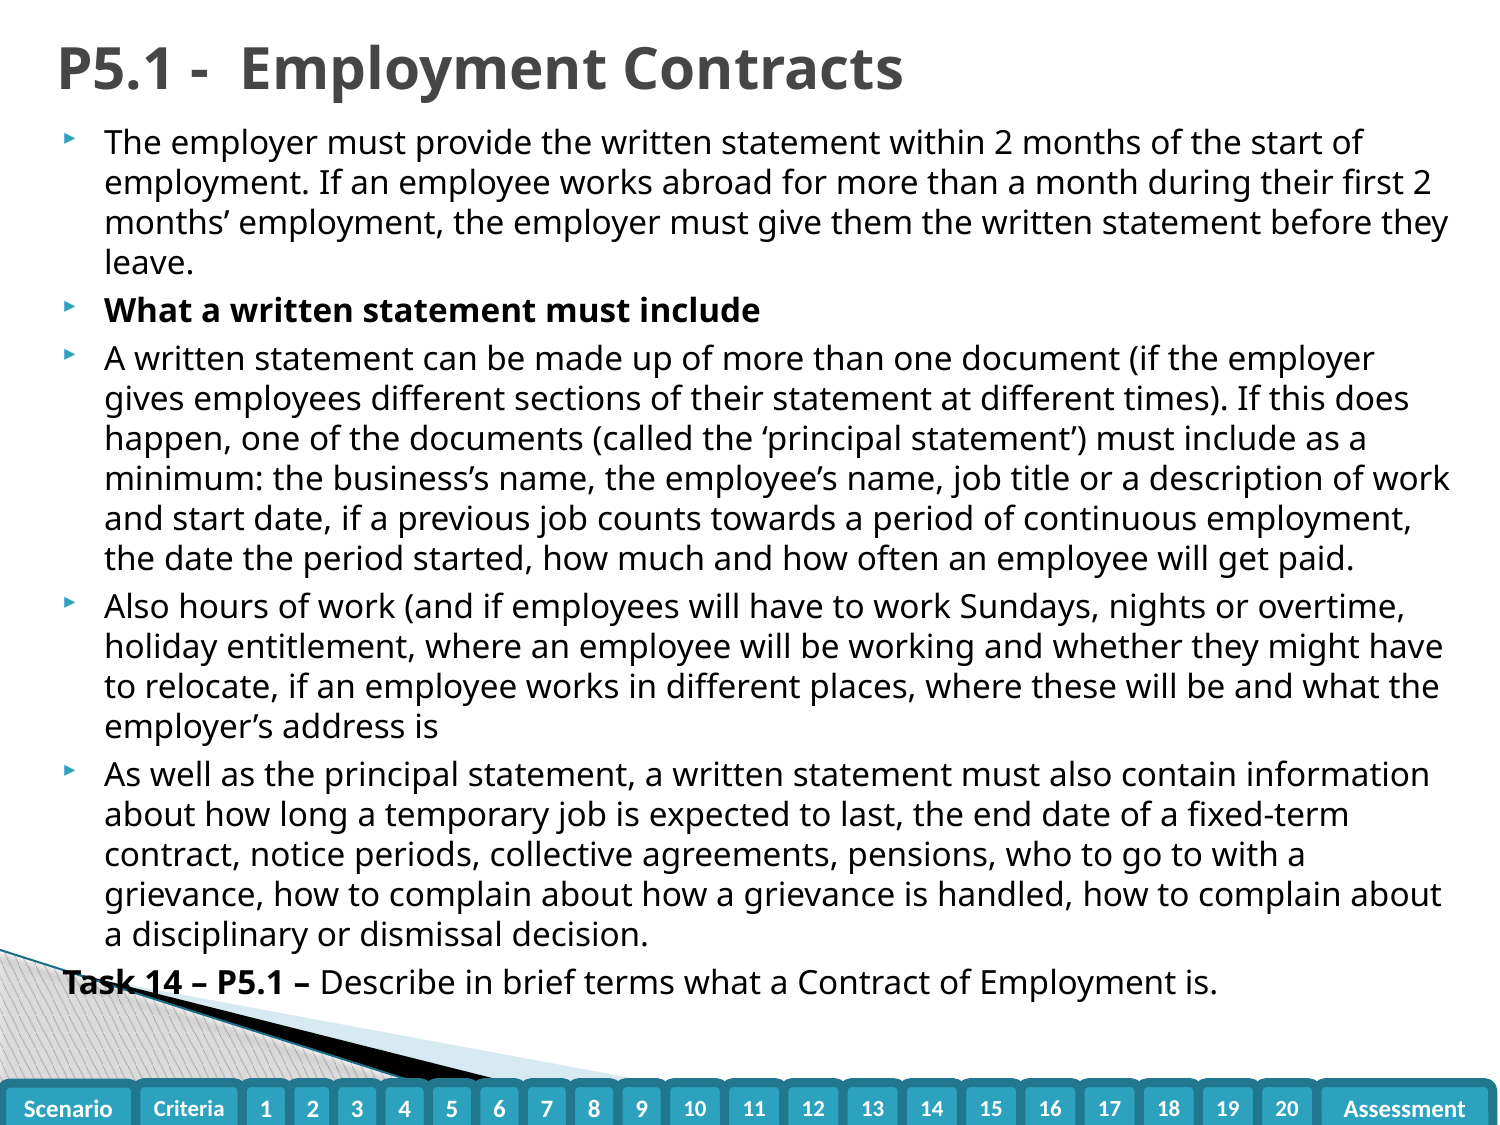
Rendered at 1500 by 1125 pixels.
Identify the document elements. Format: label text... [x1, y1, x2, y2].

title P5.1 - Employment Contracts [41, 19, 1459, 114]
list The employer must provide the written statement within 2 months of the start of employment. If an employee works abroad for more than a month during their first 2 months’ employment, the employer must give them the written statement before they leave. What a written statement must include A written statement can be made up of more than one document (if the employer gives employees different sections of their statement at different times). If this does happen, one of the documents (called the ‘principal statement’) must include as a minimum: the business’s name, the employee’s name, job title or a description of work and start date, if a previous job counts towards a period of continuous employment, the date the period started, how much and how often an employee will get paid. Also hours of work (and if employees will have to work Sundays, nights or overtime, holiday entitlement, where an employee will be working and whether they might have to relocate, if an employee works in different places, where these will be and what the employer’s address is As well as the principal statement, a written statement must also contain information about how long a temporary job is expected to last, the end date of a fixed-term contract, notice periods, collective agreements, pensions, who to go to with a grievance, how to complain about how a grievance is handled, how to complain about a disciplinary or dismissal decision. Task 14 – P5.1 – Describe in brief terms what a Contract of Employment is. [29, 113, 1471, 1035]
